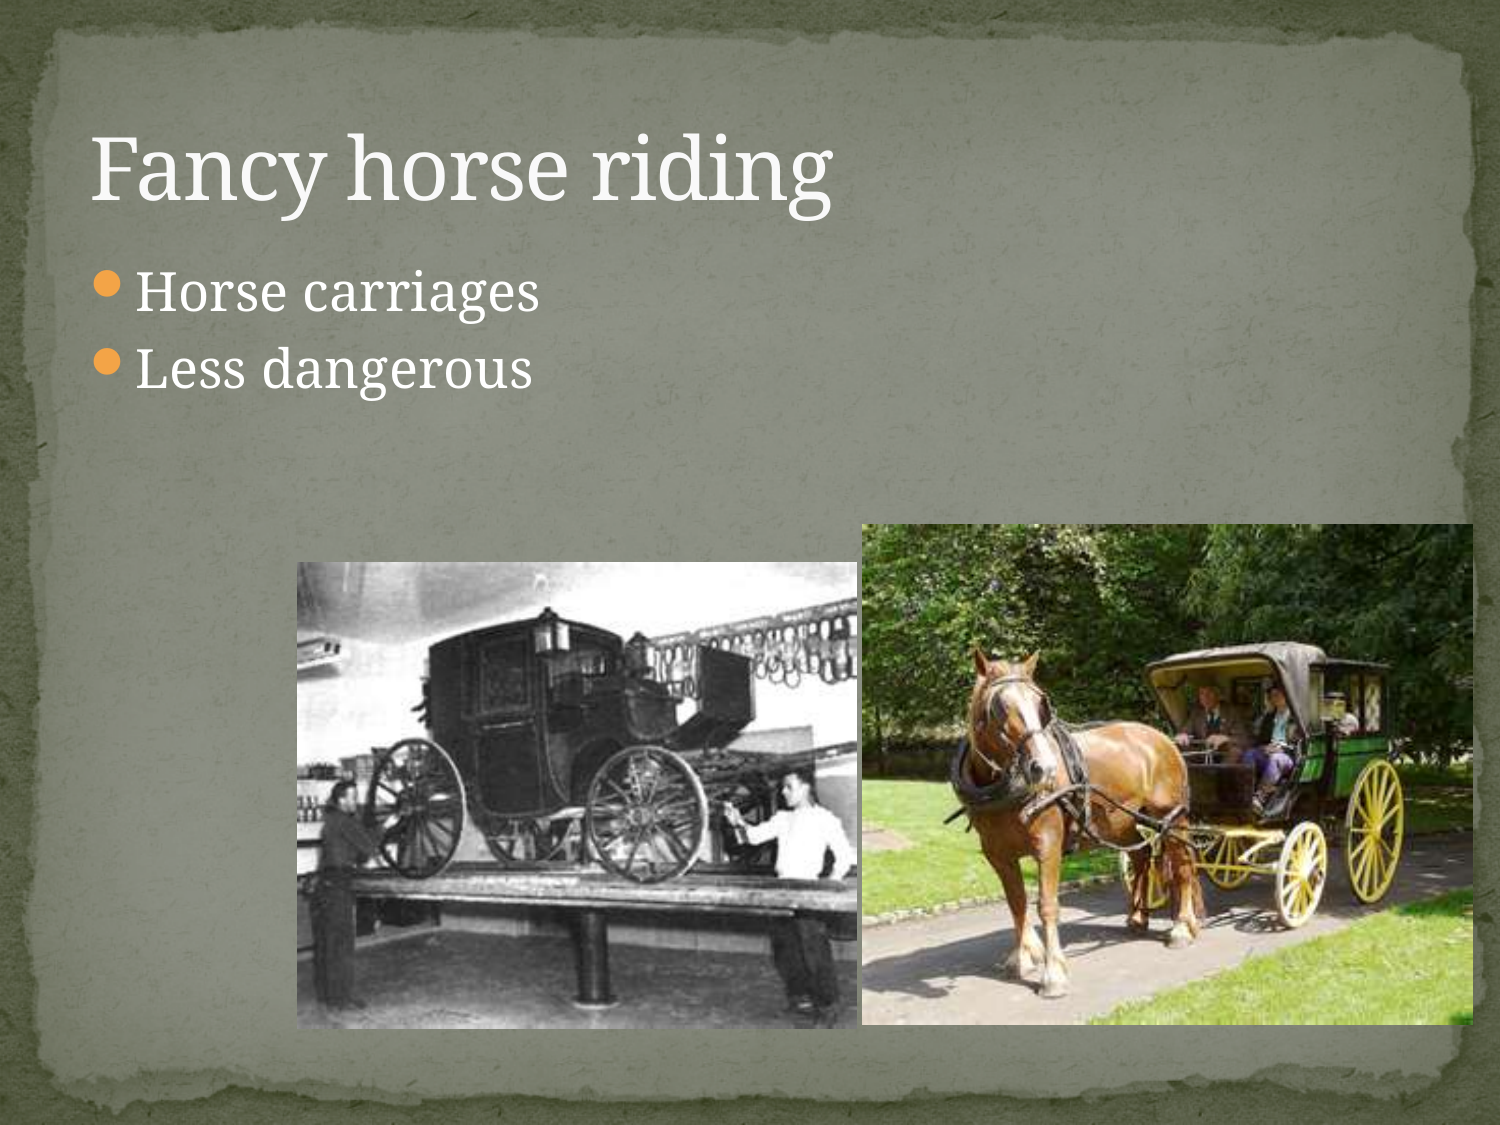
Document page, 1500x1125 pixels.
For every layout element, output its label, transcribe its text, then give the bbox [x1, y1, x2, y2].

picture [862, 524, 1473, 1025]
picture [297, 562, 857, 1029]
list Horse carriages Less dangerous [75, 249, 1425, 1000]
title Fancy horse riding [74, 24, 1425, 225]
